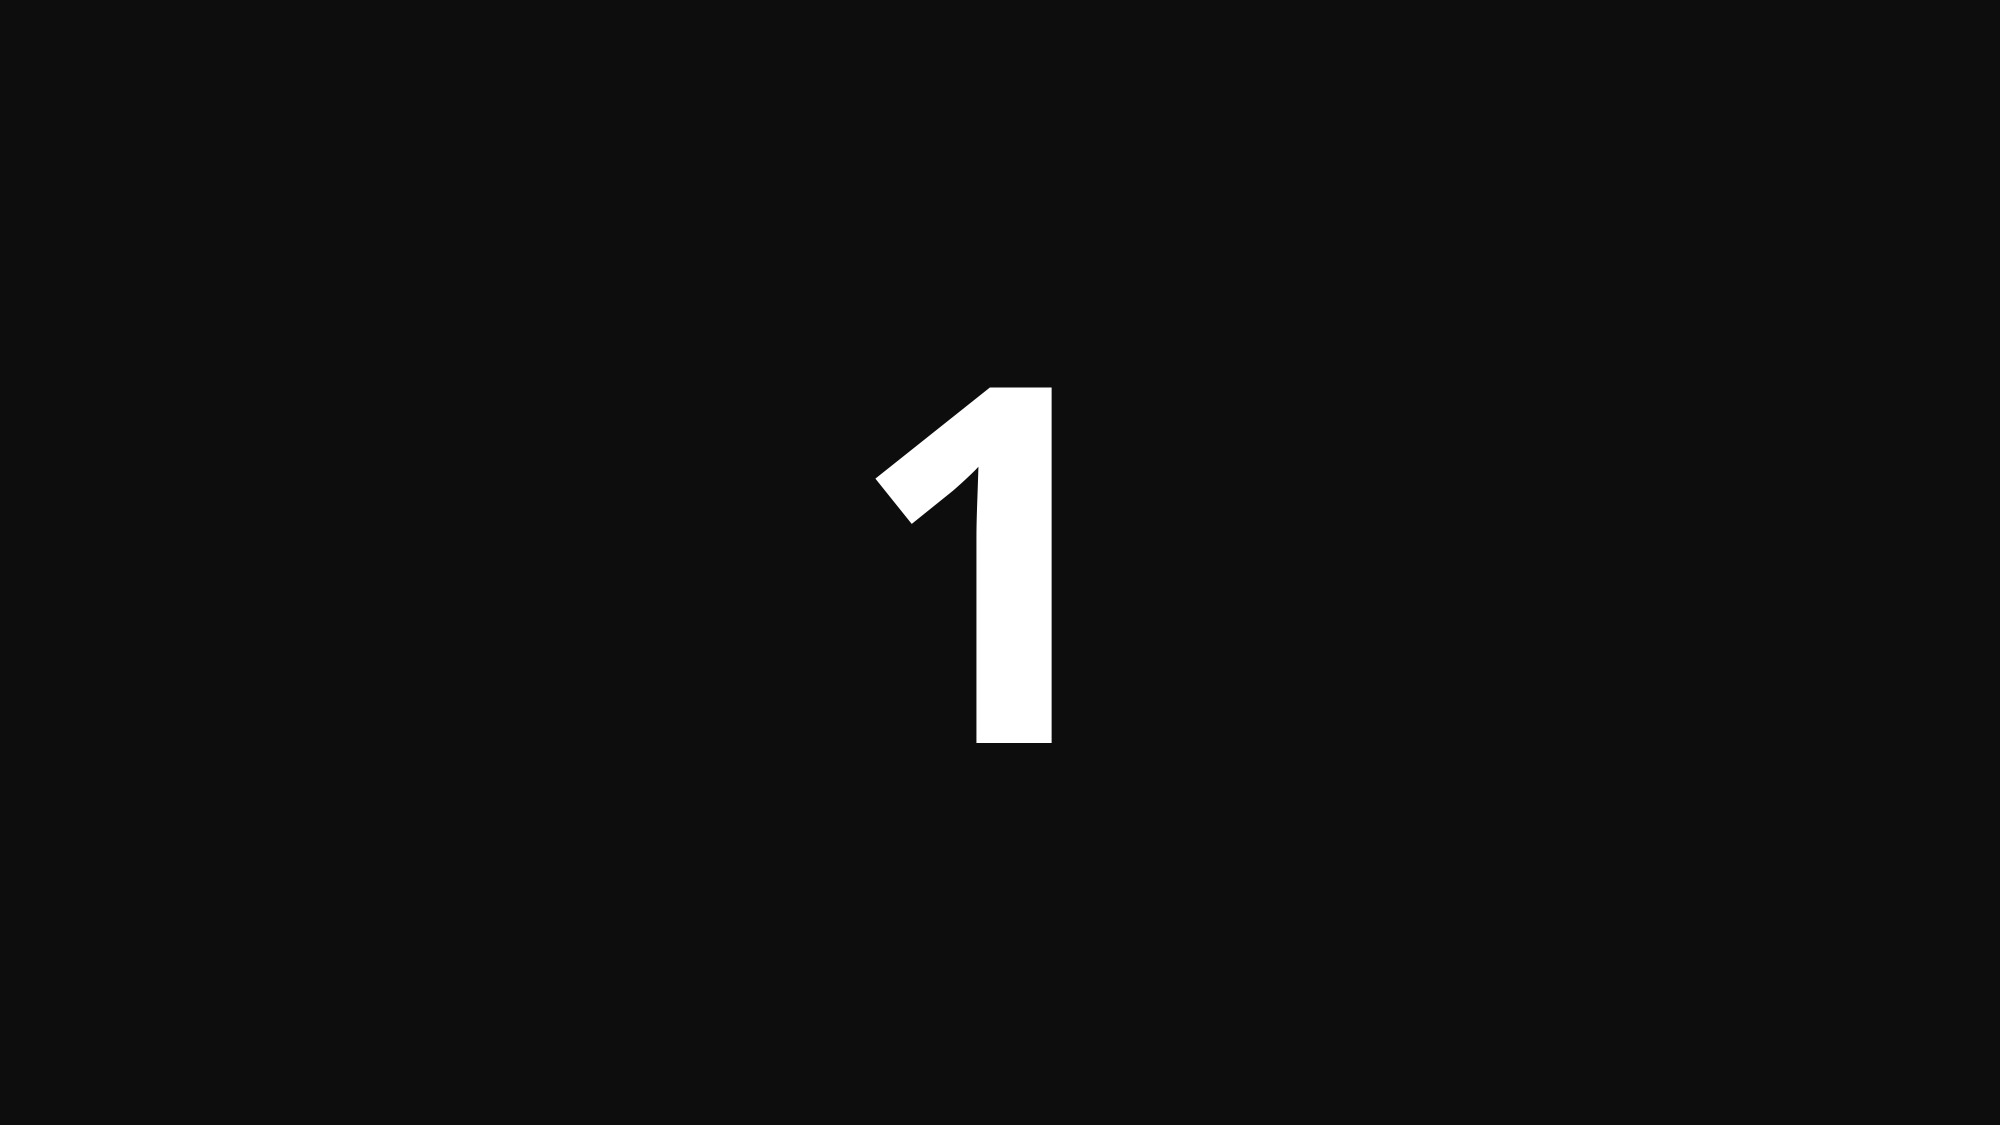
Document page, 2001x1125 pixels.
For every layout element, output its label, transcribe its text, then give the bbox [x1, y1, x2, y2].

text_box 1 [831, 237, 1147, 851]
